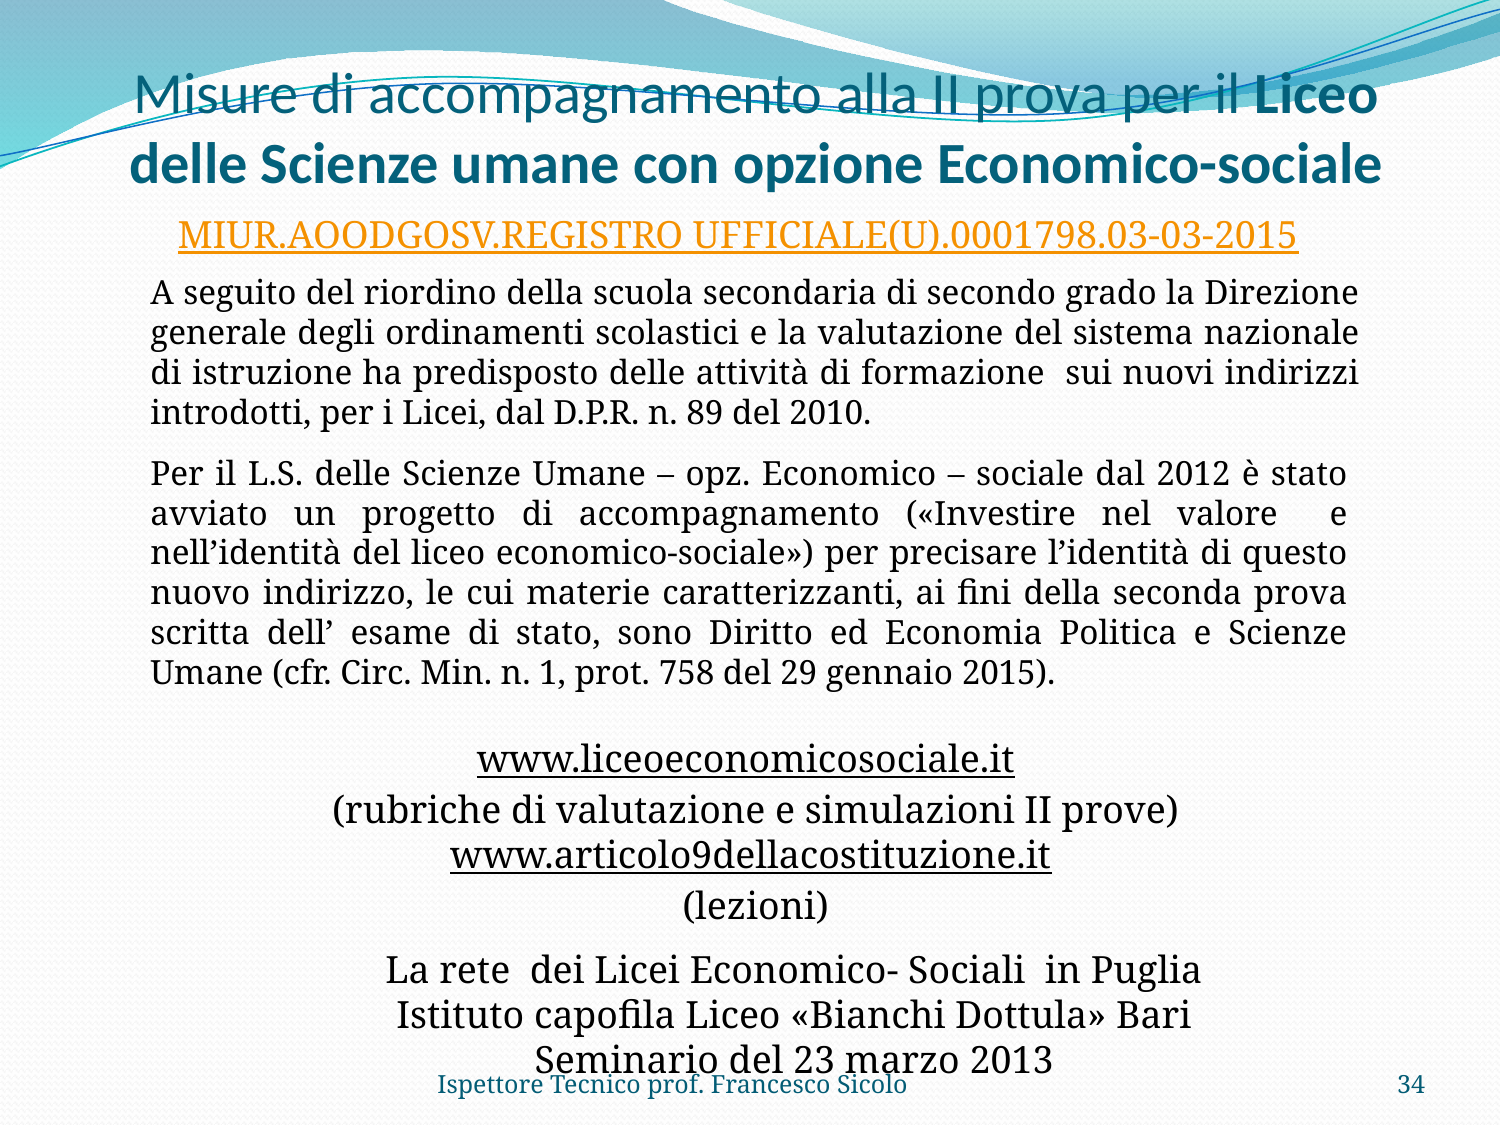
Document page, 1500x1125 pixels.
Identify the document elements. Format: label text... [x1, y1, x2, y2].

text_box Per il L.S. delle Scienze Umane – opz. Economico – sociale dal 2012 è stato avviato un progetto di accompagnamento («Investire nel valore e nell’identità del liceo economico-sociale») per precisare l’identità di questo nuovo indirizzo, le cui materie caratterizzanti, ai fini della seconda prova scritta dell’ esame di stato, sono Diritto ed Economia Politica e Scienze Umane (cfr. Circ. Min. n. 1, prot. 758 del 29 gennaio 2015). [135, 444, 1365, 699]
text_box MIUR.AOODGOSV.REGISTRO UFFICIALE(U).0001798.03-03-2015 [162, 203, 1356, 270]
slide_number 34 [1299, 1042, 1425, 1103]
title Misure di accompagnamento alla II prova per il Liceo delle Scienze umane con opzione Economico-sociale [75, 7, 1438, 195]
text_box www.liceoeconomicosociale.it (rubriche di valutazione e simulazioni II prove) www.articolo9dellacostituzione.it (lezioni) [159, 727, 1353, 980]
footer Ispettore Tecnico prof. Francesco Sicolo [437, 1042, 988, 1103]
text_box A seguito del riordino della scuola secondaria di secondo grado la Direzione generale degli ordinamenti scolastici e la valutazione del sistema nazionale di istruzione ha predisposto delle attività di formazione sui nuovi indirizzi introdotti, per i Licei, dal D.P.R. n. 89 del 2010. [135, 263, 1376, 439]
text_box La rete dei Licei Economico- Sociali in Puglia Istituto capofila Liceo «Bianchi Dottula» Bari Seminario del 23 marzo 2013 [333, 980, 1256, 1089]
